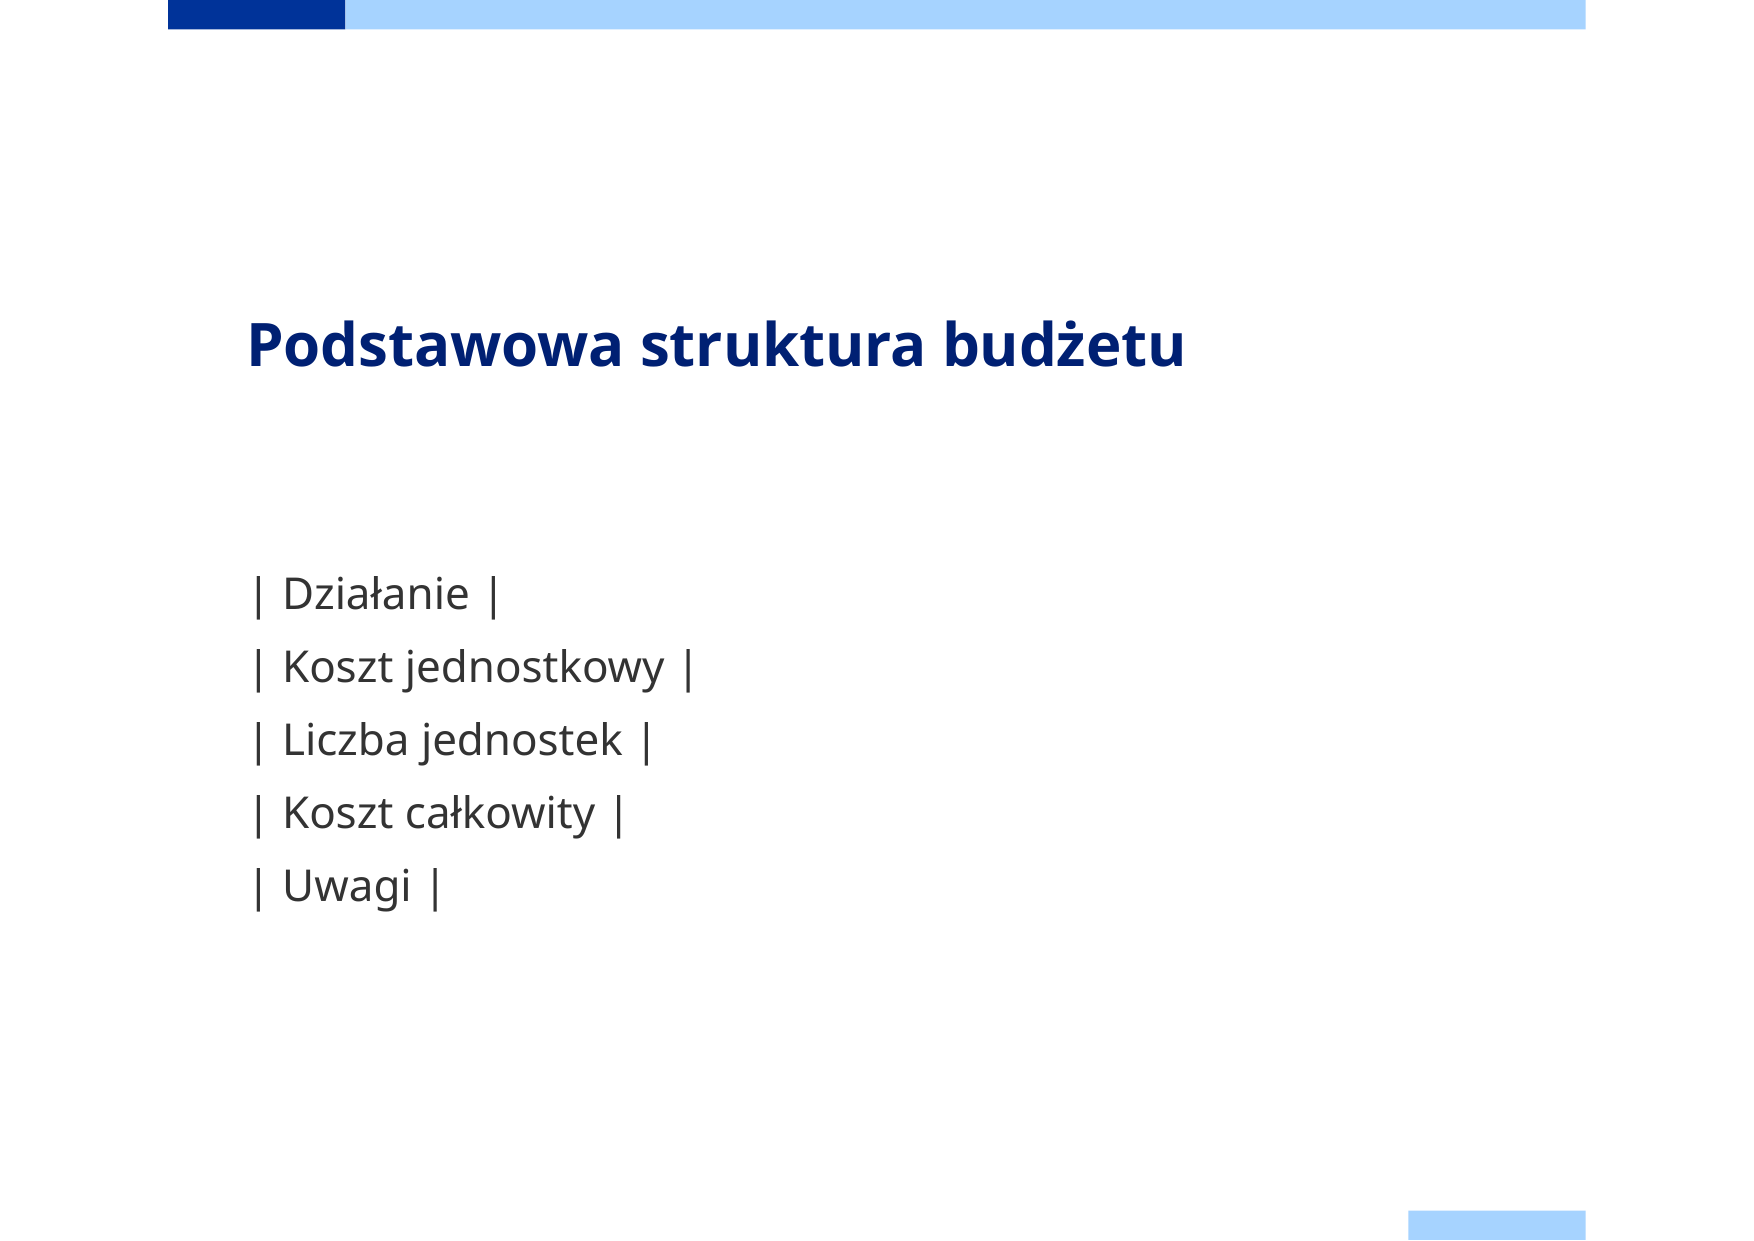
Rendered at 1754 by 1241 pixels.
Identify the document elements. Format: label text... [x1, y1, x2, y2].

title Podstawowa struktura budżetu [246, 276, 1378, 379]
list | Działanie | | Koszt jednostkowy | | Liczba jednostek | | Koszt całkowity | | Uwagi | [246, 568, 1378, 992]
